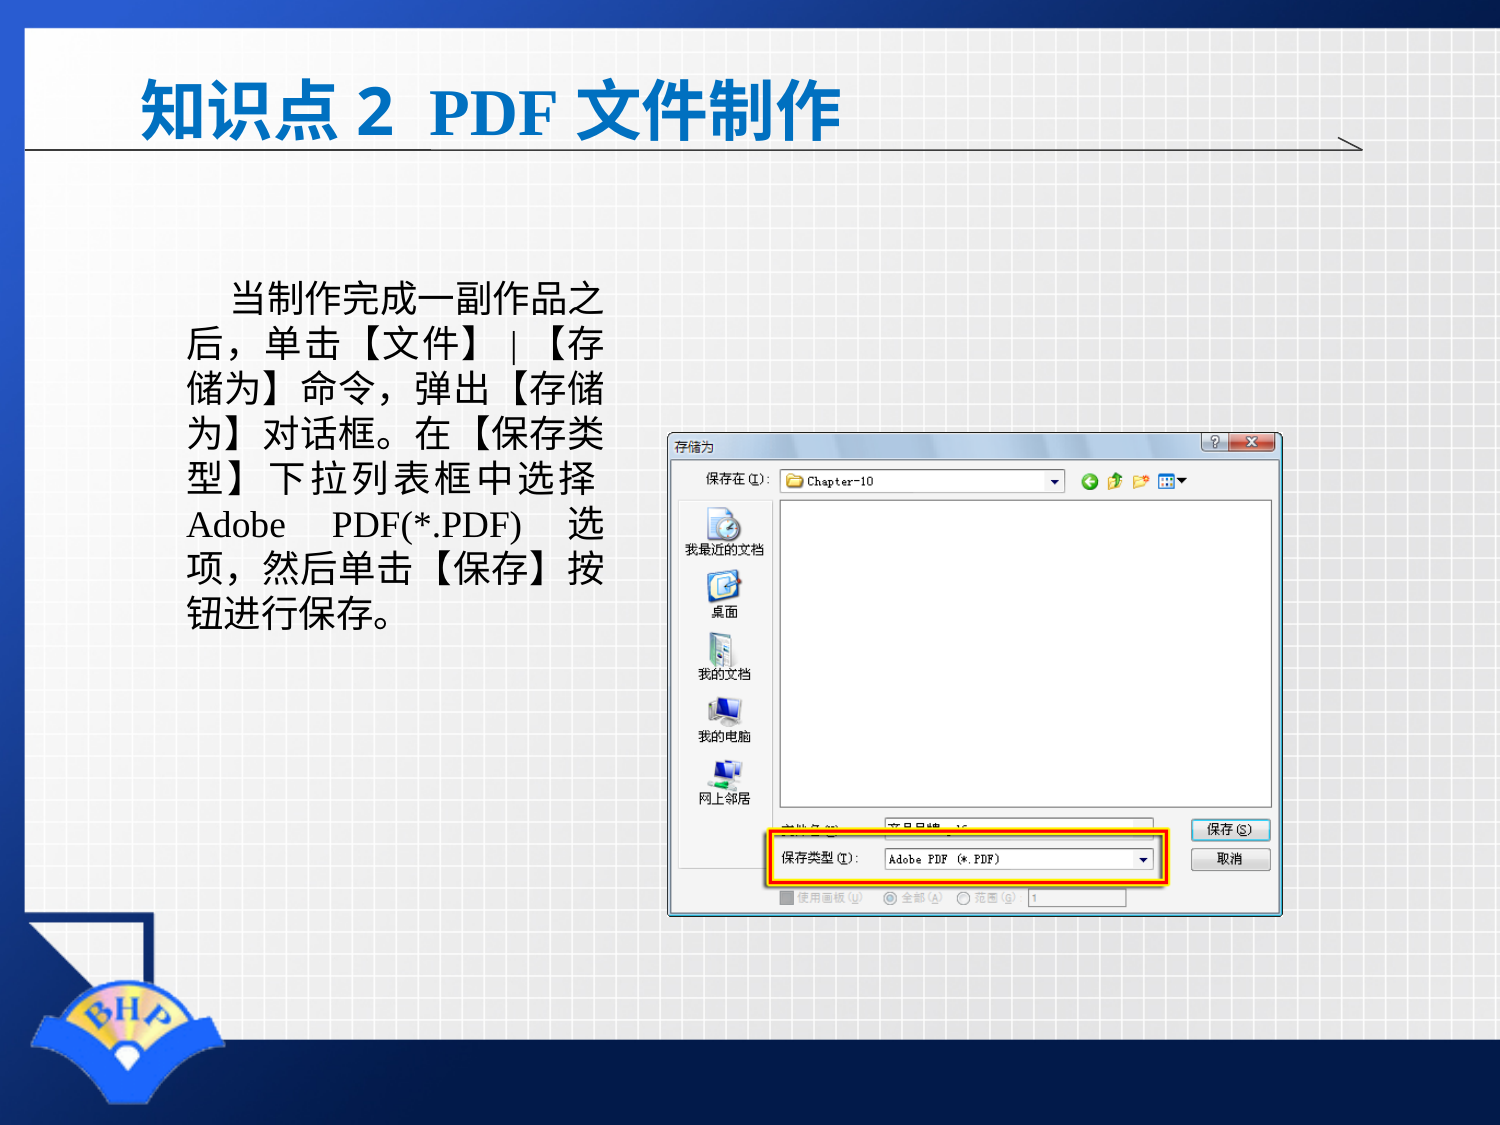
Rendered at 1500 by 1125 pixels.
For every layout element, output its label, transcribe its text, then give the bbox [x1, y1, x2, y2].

text_box 当制作完成一副作品之后，单击【文件】|【存储为】命令，弹出【存储为】对话框。在【保存类型】下拉列表框中选择Adobe PDF(*.PDF)选项，然后单击【保存】按钮进行保存。 [171, 267, 621, 642]
title 知识点2 PDF文件制作 [125, 62, 1388, 155]
picture [0, 0, 1500, 1125]
